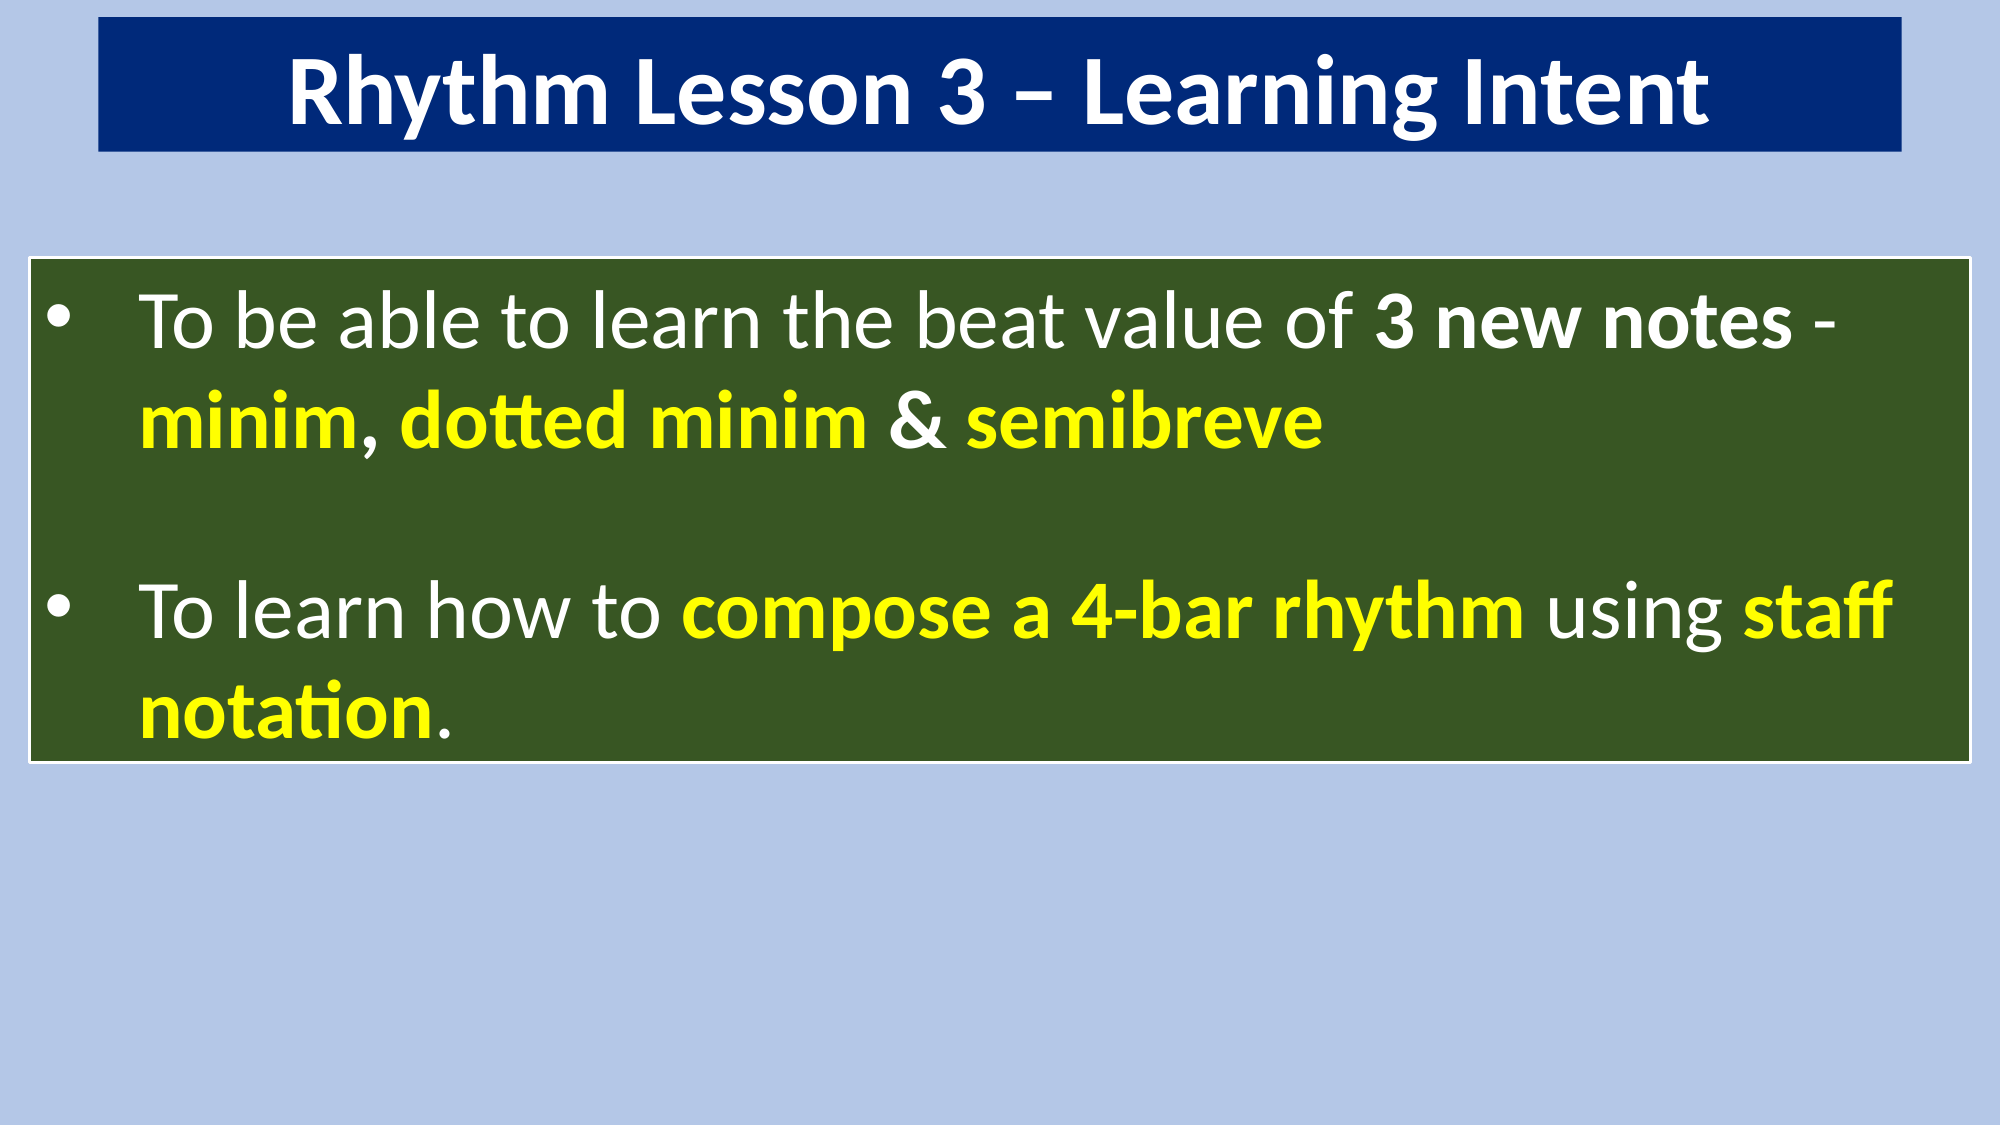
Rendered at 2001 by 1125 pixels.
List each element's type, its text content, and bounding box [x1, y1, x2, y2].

text_box Rhythm Lesson 3 – Learning Intent [98, 17, 1902, 152]
text_box To be able to learn the beat value of 3 new notes - minim, dotted minim & semibreve To learn how to compose a 4-bar rhythm using staff notation. [29, 257, 1971, 763]
